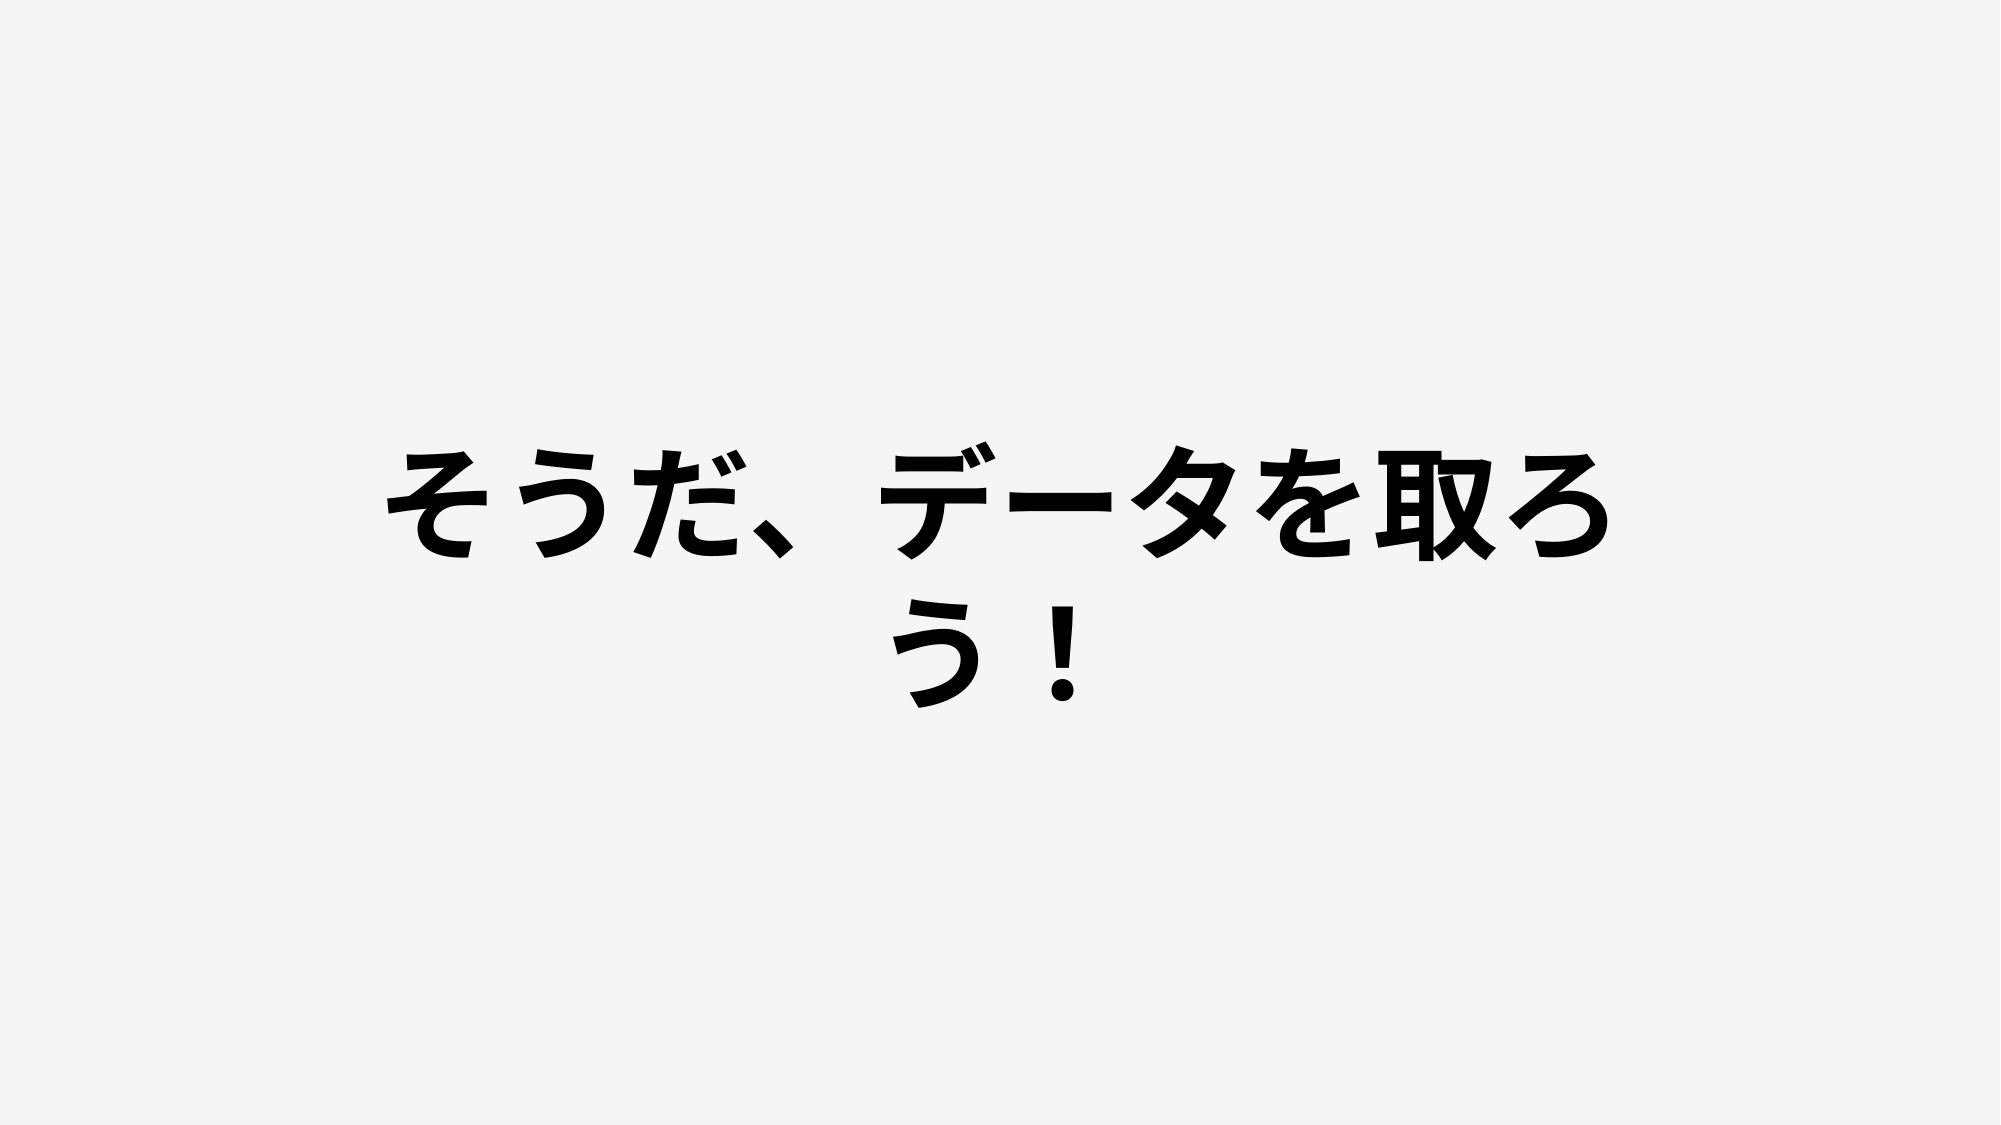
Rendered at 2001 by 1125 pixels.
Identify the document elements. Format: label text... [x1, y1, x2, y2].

title そうだ、データを取ろう！ [249, 271, 1750, 880]
